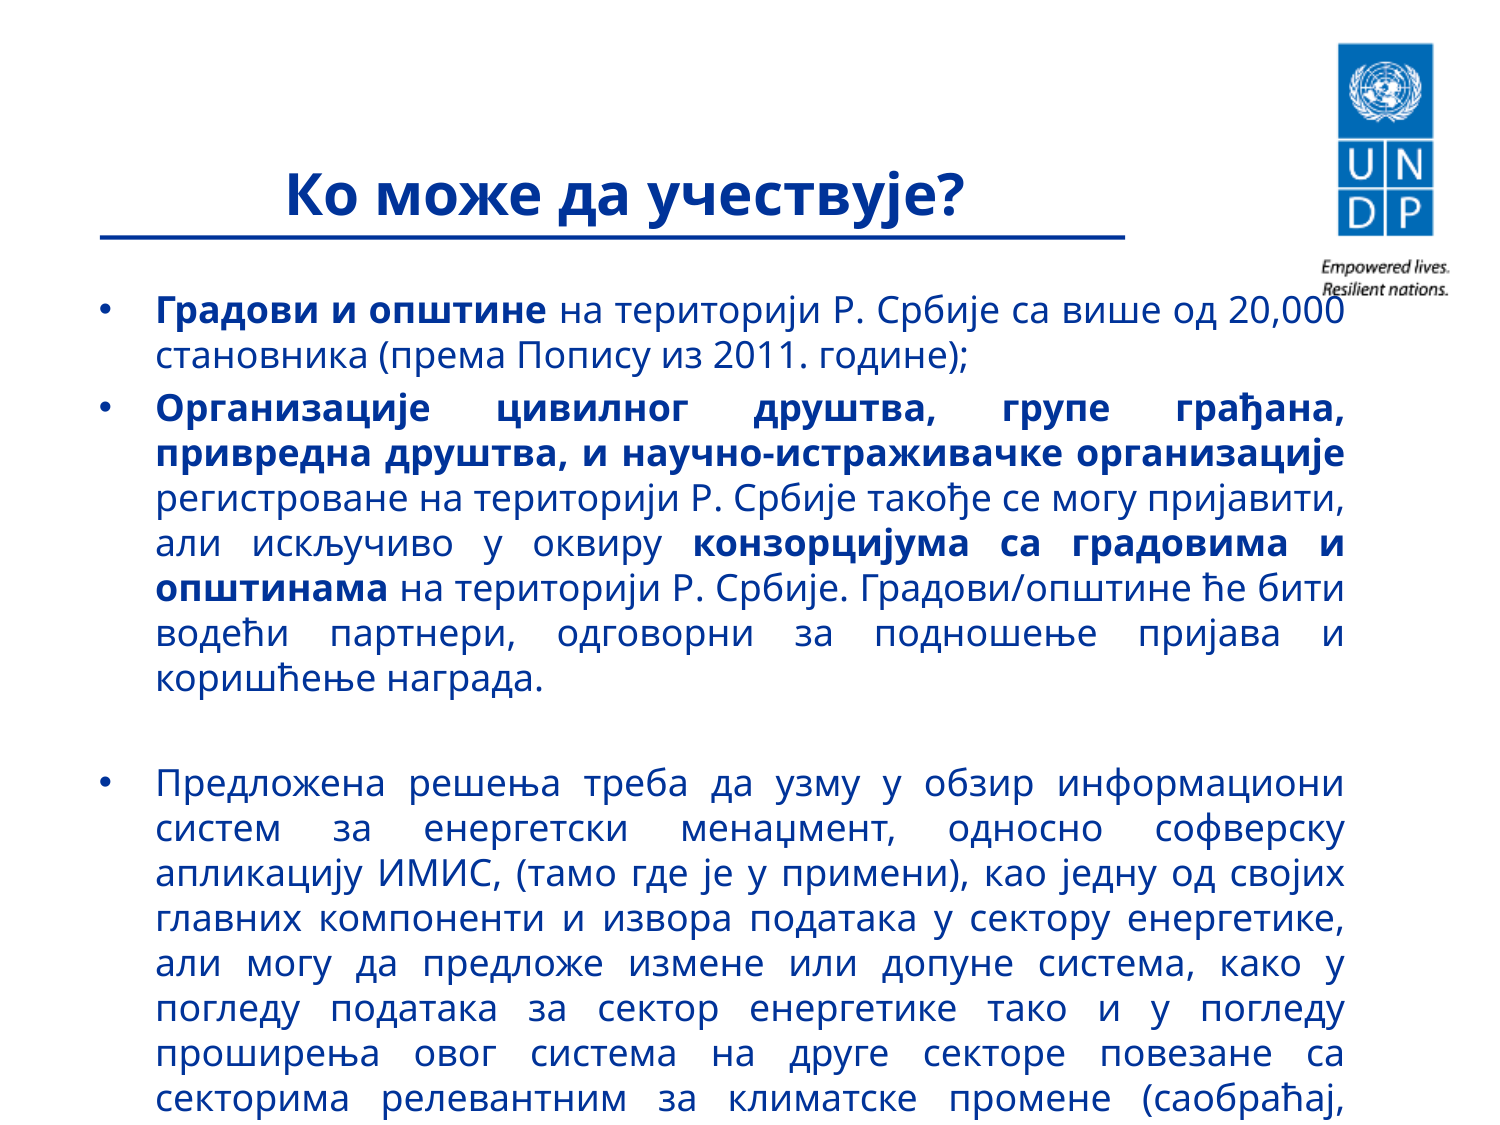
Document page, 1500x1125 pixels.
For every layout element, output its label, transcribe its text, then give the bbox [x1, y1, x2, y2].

picture [1312, 37, 1456, 302]
list Градови и општине на територији Р. Србије са више од 20,000 становника (према Попису из 2011. године); Организације цивилног друштва, групе грађана, привредна друштва, и научно-истраживачке организације регистроване на територији Р. Србије такође се могу пријавити, али искључиво у оквиру конзорцијума са градовима и општинама на територији Р. Србије. Градови/општине ће бити водећи партнери, одговорни за подношење пријава и коришћење награда. Предложена решења треба да узму у обзир информациони систем за енергетски менаџмент, односно софверску апликацију ИМИС, (тамо где је у примени), као једну од својих главних компоненти и извора података у сектору енергетике, али могу да предложе измене или допуне система, како у погледу података за сектор енергетике тако и у погледу проширења овог система на друге секторе повезане са секторима релевантним за климатске промене (саобраћај, управљање отпадом, пољопривреда, индустрија, итд). [84, 278, 1361, 1106]
list Ко може да учествује? [87, 149, 1163, 236]
